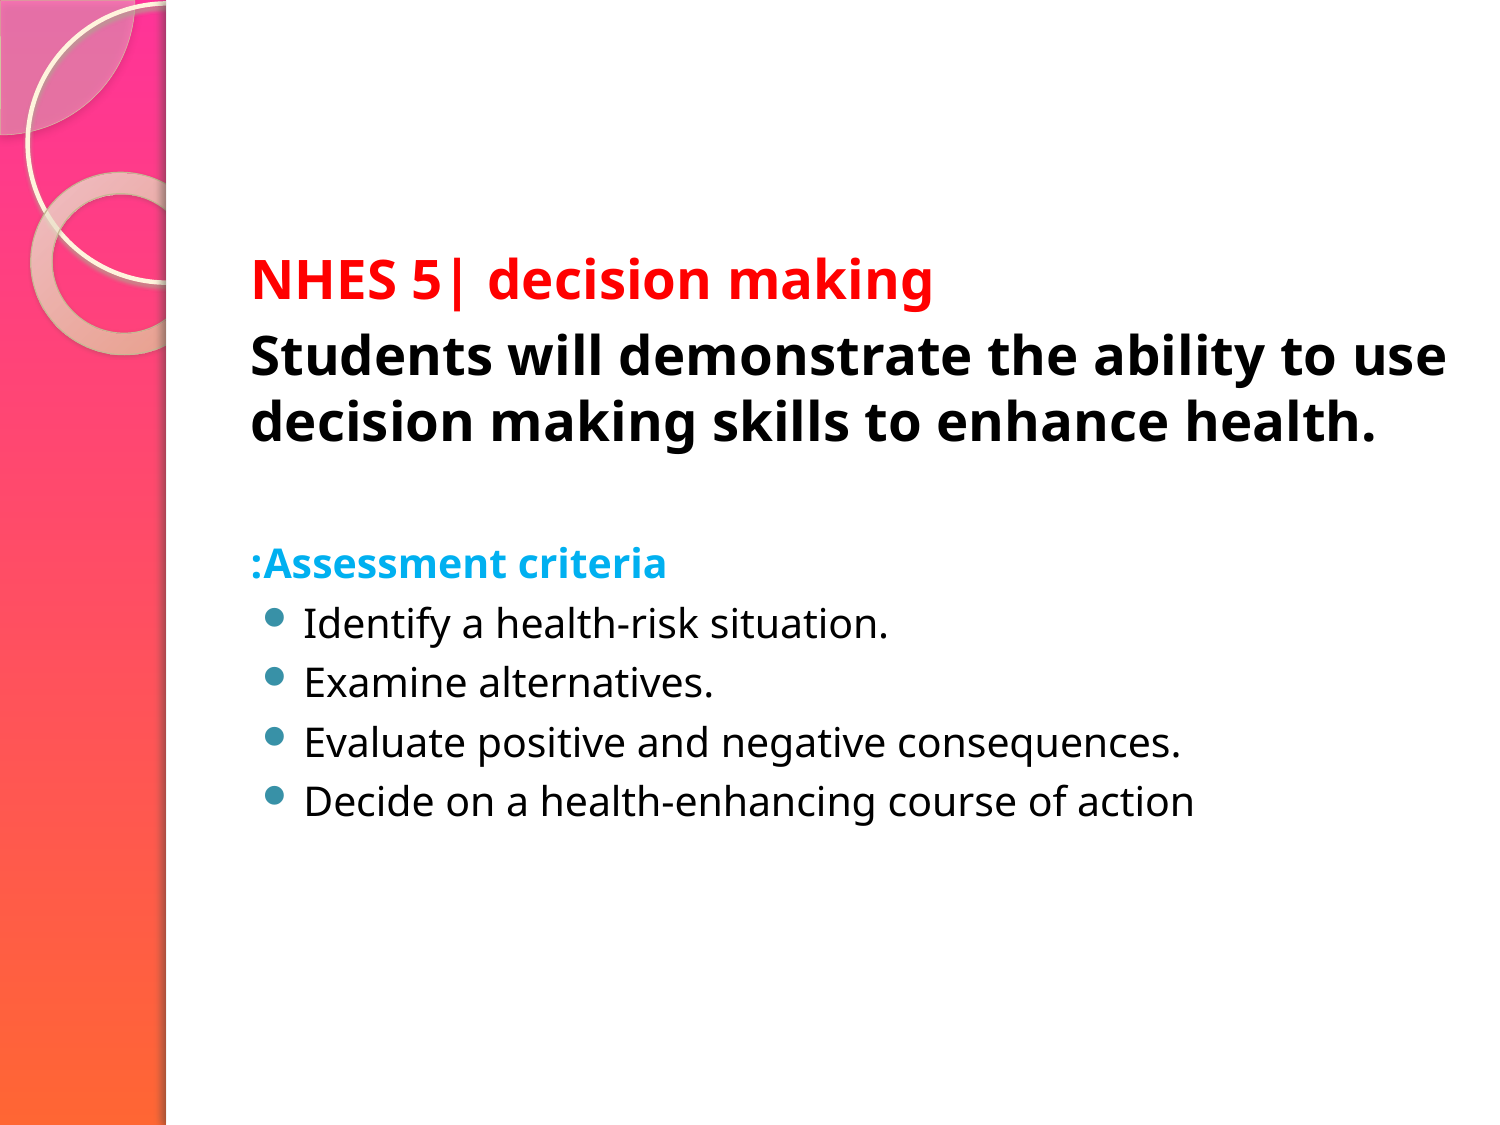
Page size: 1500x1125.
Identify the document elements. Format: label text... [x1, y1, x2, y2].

list NHES 5| decision making Students will demonstrate the ability to use decision making skills to enhance health. Assessment criteria: Identify a health-risk situation. Examine alternatives. Evaluate positive and negative consequences. Decide on a health-enhancing course of action [235, 237, 1466, 1025]
